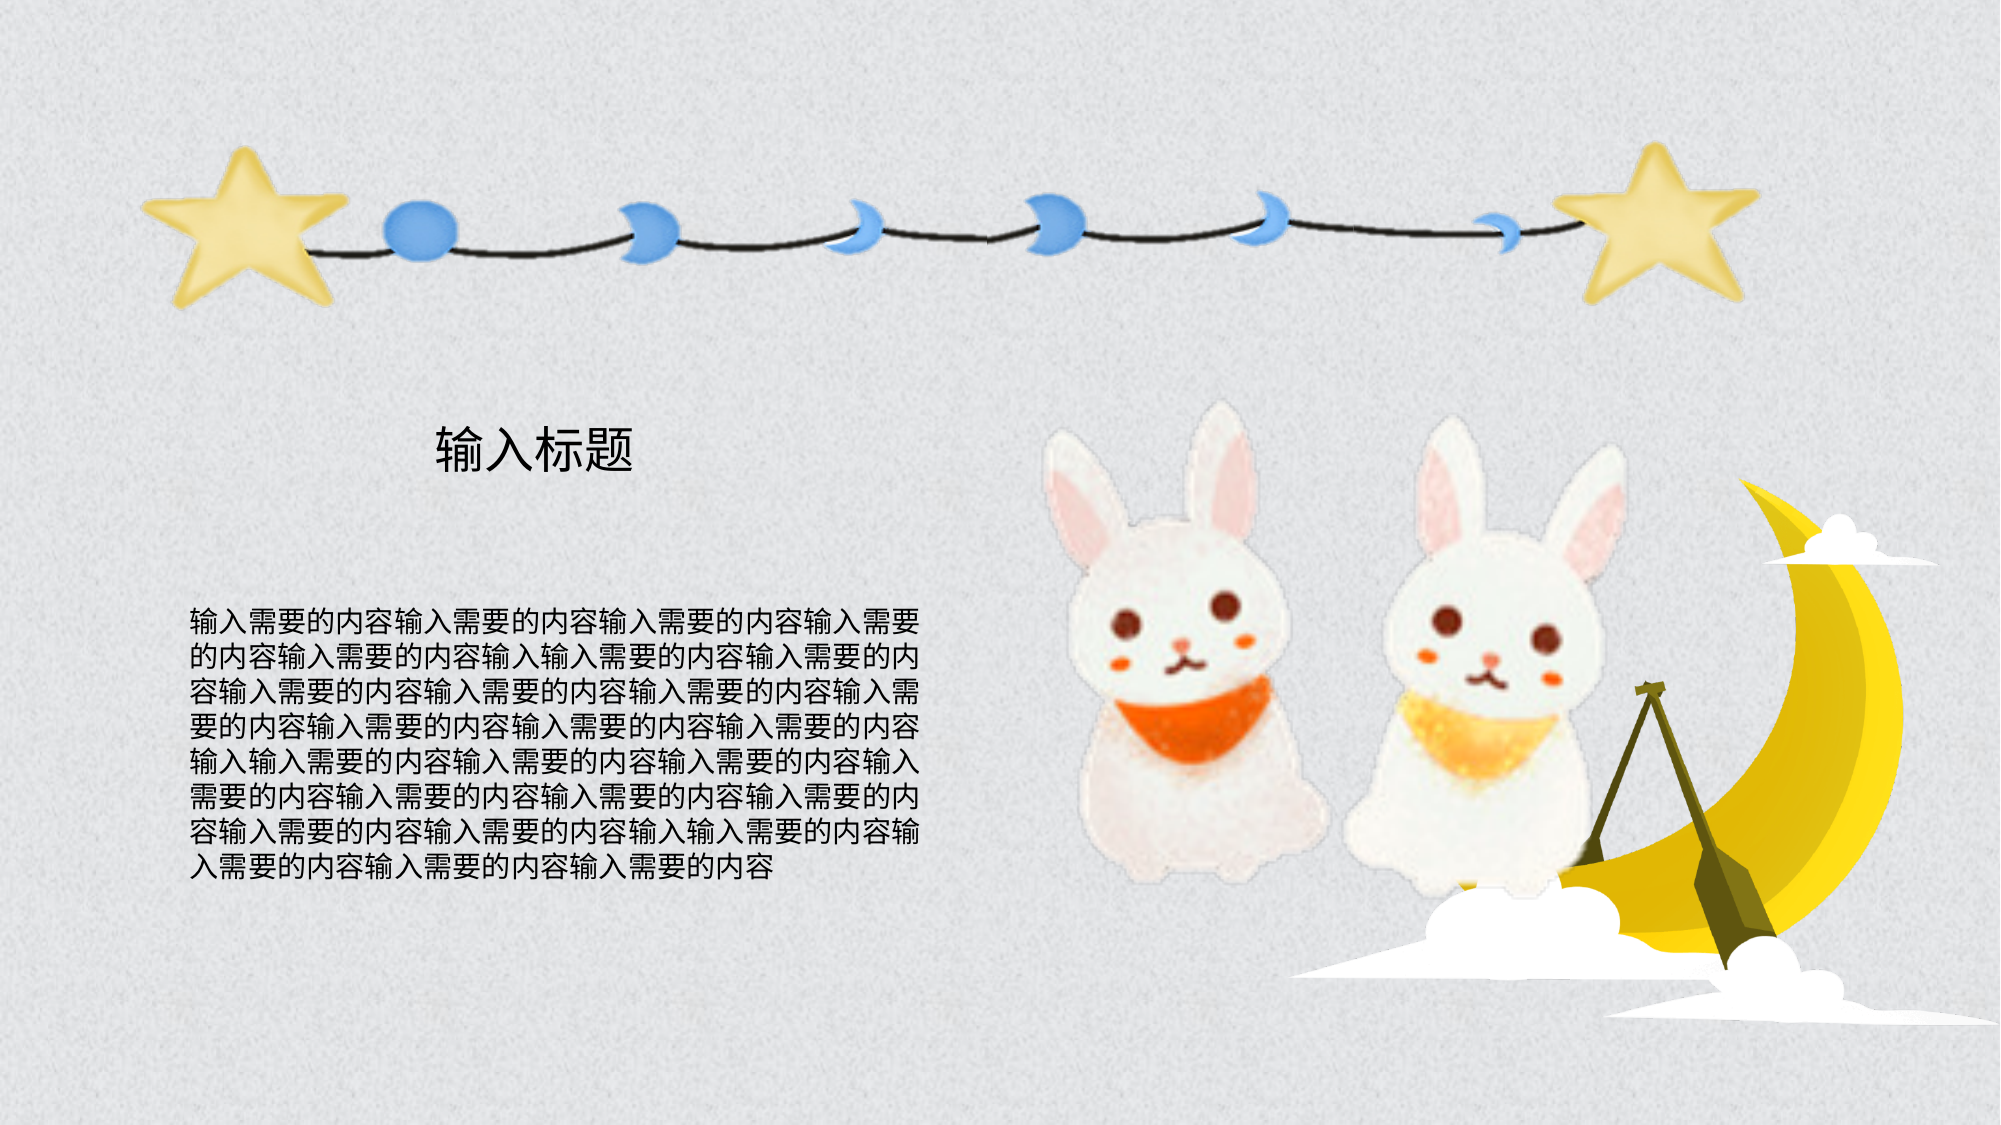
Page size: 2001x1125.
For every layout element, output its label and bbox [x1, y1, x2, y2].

text_box [988, 345, 2000, 1031]
text_box [67, 92, 1825, 346]
text_box [174, 411, 962, 930]
